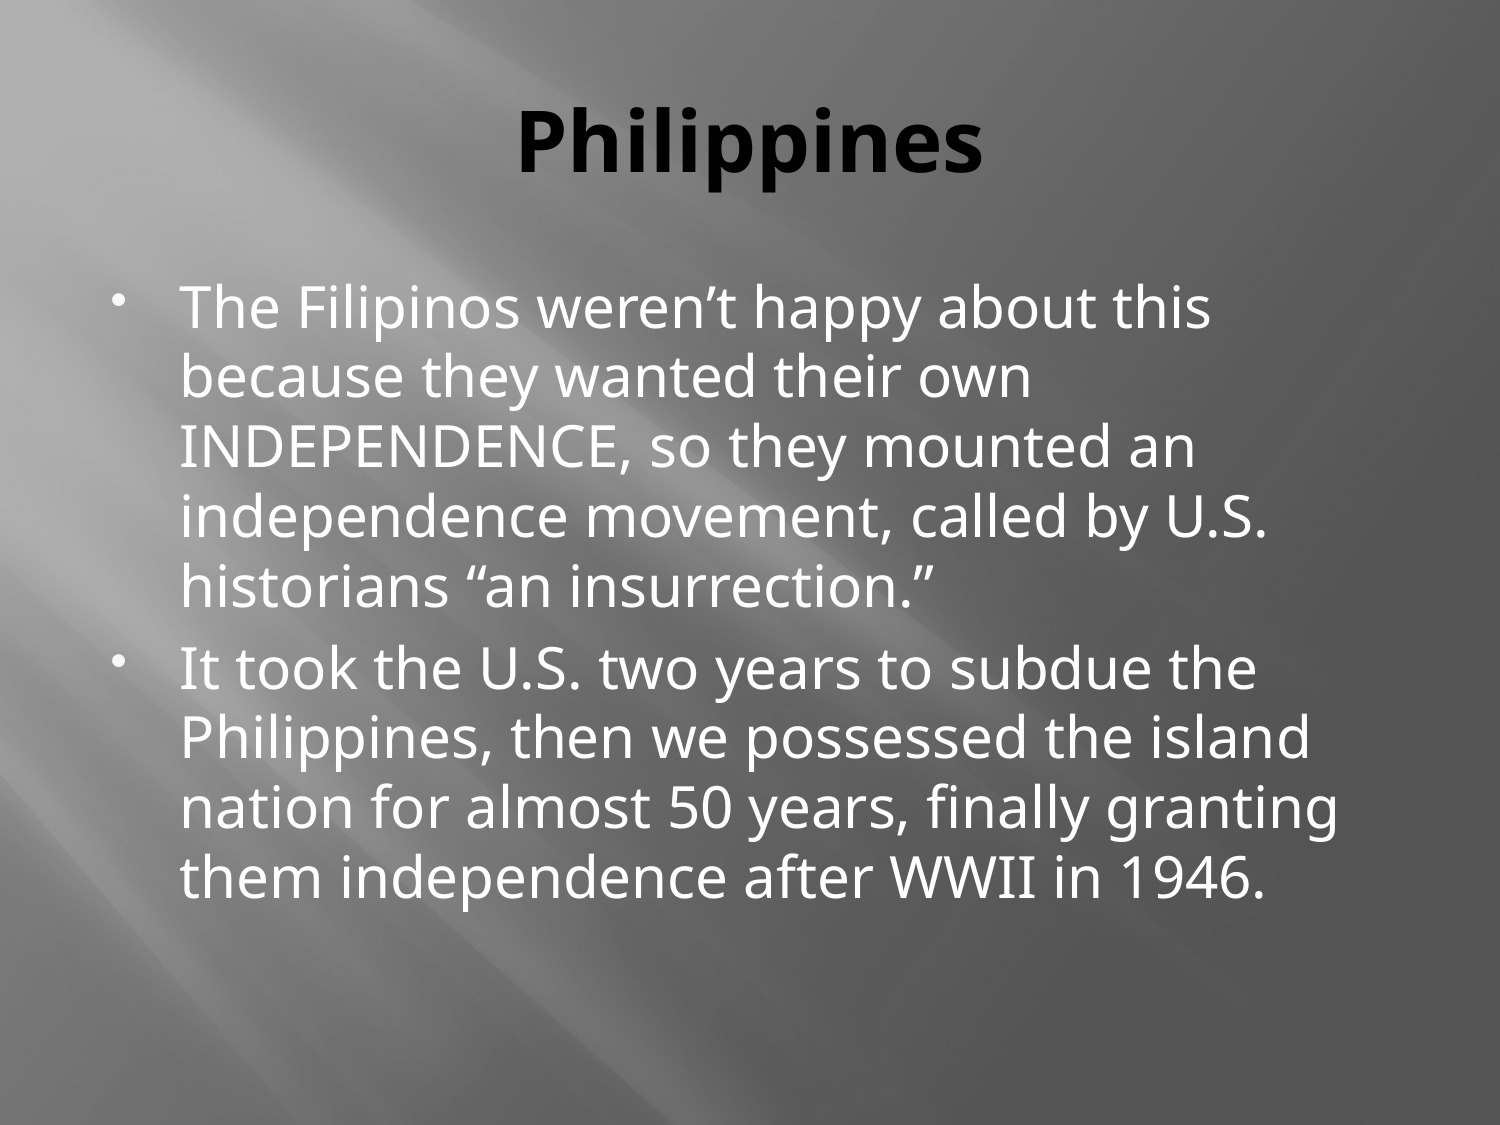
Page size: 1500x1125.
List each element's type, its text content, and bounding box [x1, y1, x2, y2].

title Philippines [75, 45, 1425, 233]
list The Filipinos weren’t happy about this because they wanted their own INDEPENDENCE, so they mounted an independence movement, called by U.S. historians “an insurrection.” It took the U.S. two years to subdue the Philippines, then we possessed the island nation for almost 50 years, finally granting them independence after WWII in 1946. [75, 262, 1425, 1035]
